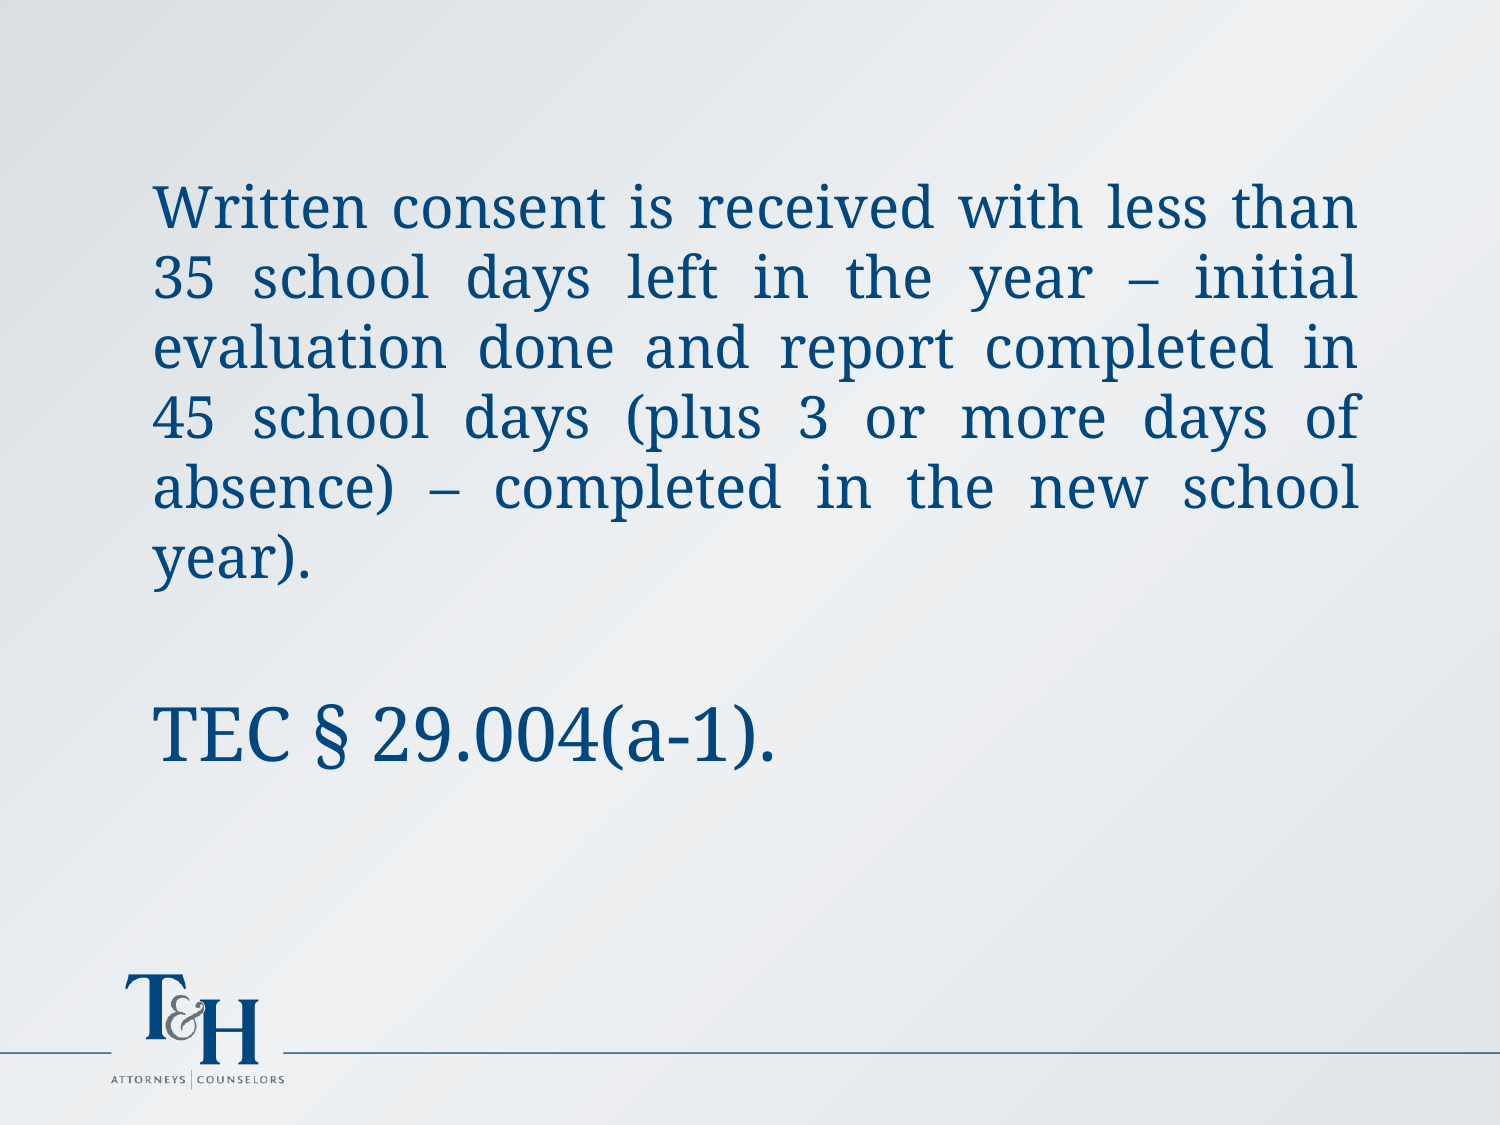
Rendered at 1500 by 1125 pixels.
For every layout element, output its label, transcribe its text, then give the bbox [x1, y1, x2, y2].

picture [0, 0, 1500, 1125]
list Written consent is received with less than 35 school days left in the year – initial evaluation done and report completed in 45 school days (plus 3 or more days of absence) – completed in the new school year). TEC § 29.004(a-1). [137, 162, 1376, 938]
